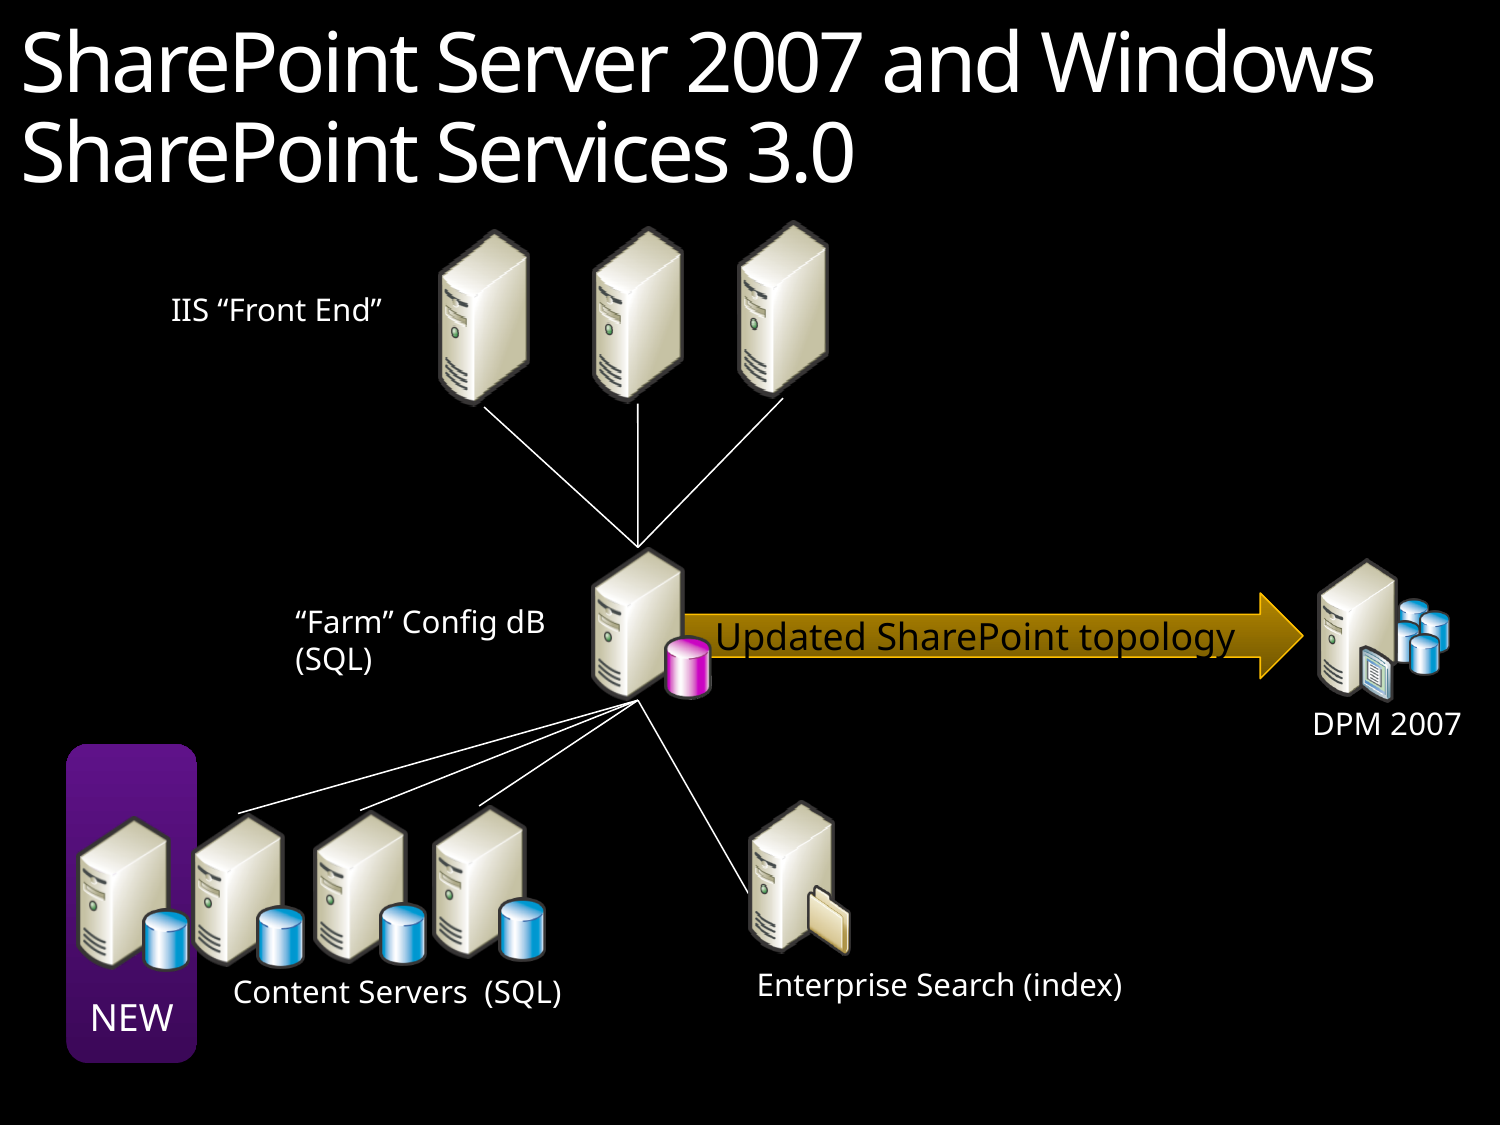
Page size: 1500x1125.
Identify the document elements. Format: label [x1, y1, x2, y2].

picture [592, 225, 684, 404]
title [20, 20, 1500, 208]
text_box [66, 399, 1304, 1064]
text_box [155, 282, 398, 335]
picture [438, 229, 530, 408]
picture [737, 220, 829, 399]
text_box [1297, 557, 1478, 749]
